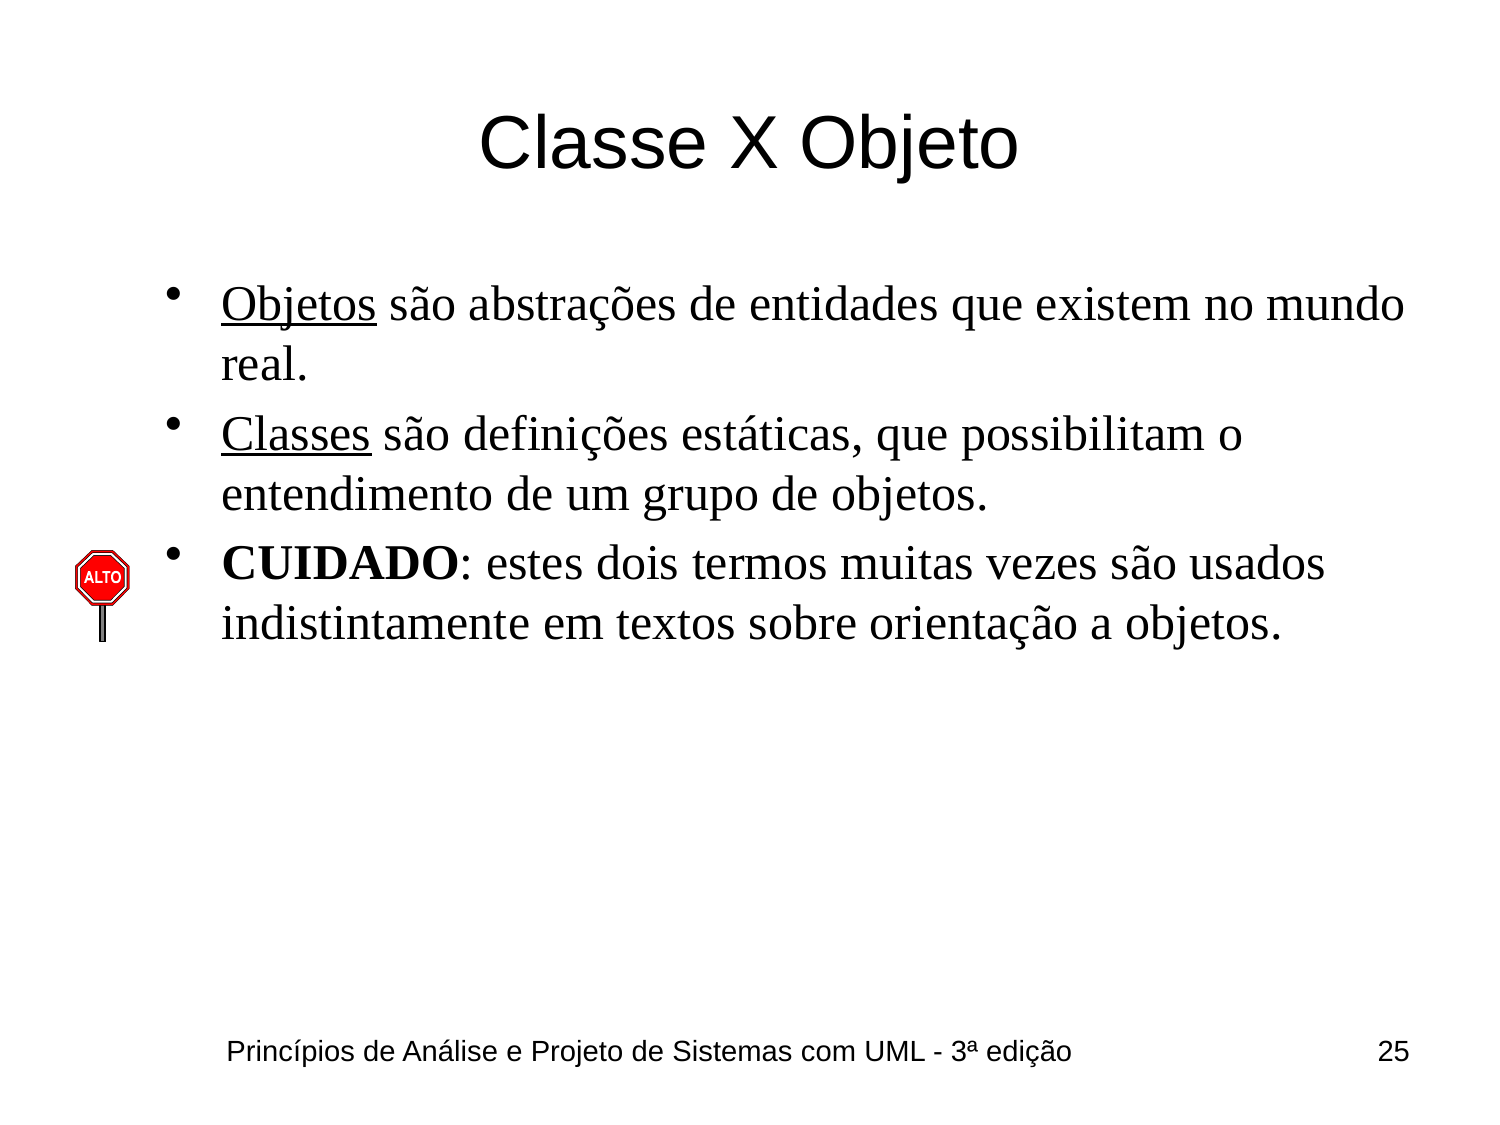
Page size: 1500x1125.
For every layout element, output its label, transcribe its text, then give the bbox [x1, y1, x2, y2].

slide_number 25 [1237, 1024, 1426, 1103]
title Classe X Objeto [74, 44, 1426, 233]
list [74, 549, 131, 642]
list Objetos são abstrações de entidades que existem no mundo real. Classes são definições estáticas, que possibilitam o entendimento de um grupo de objetos. CUIDADO: estes dois termos muitas vezes são usados indistintamente em textos sobre orientação a objetos. [149, 262, 1448, 799]
footer Princípios de Análise e Projeto de Sistemas com UML - 3ª edição [74, 1024, 1226, 1103]
